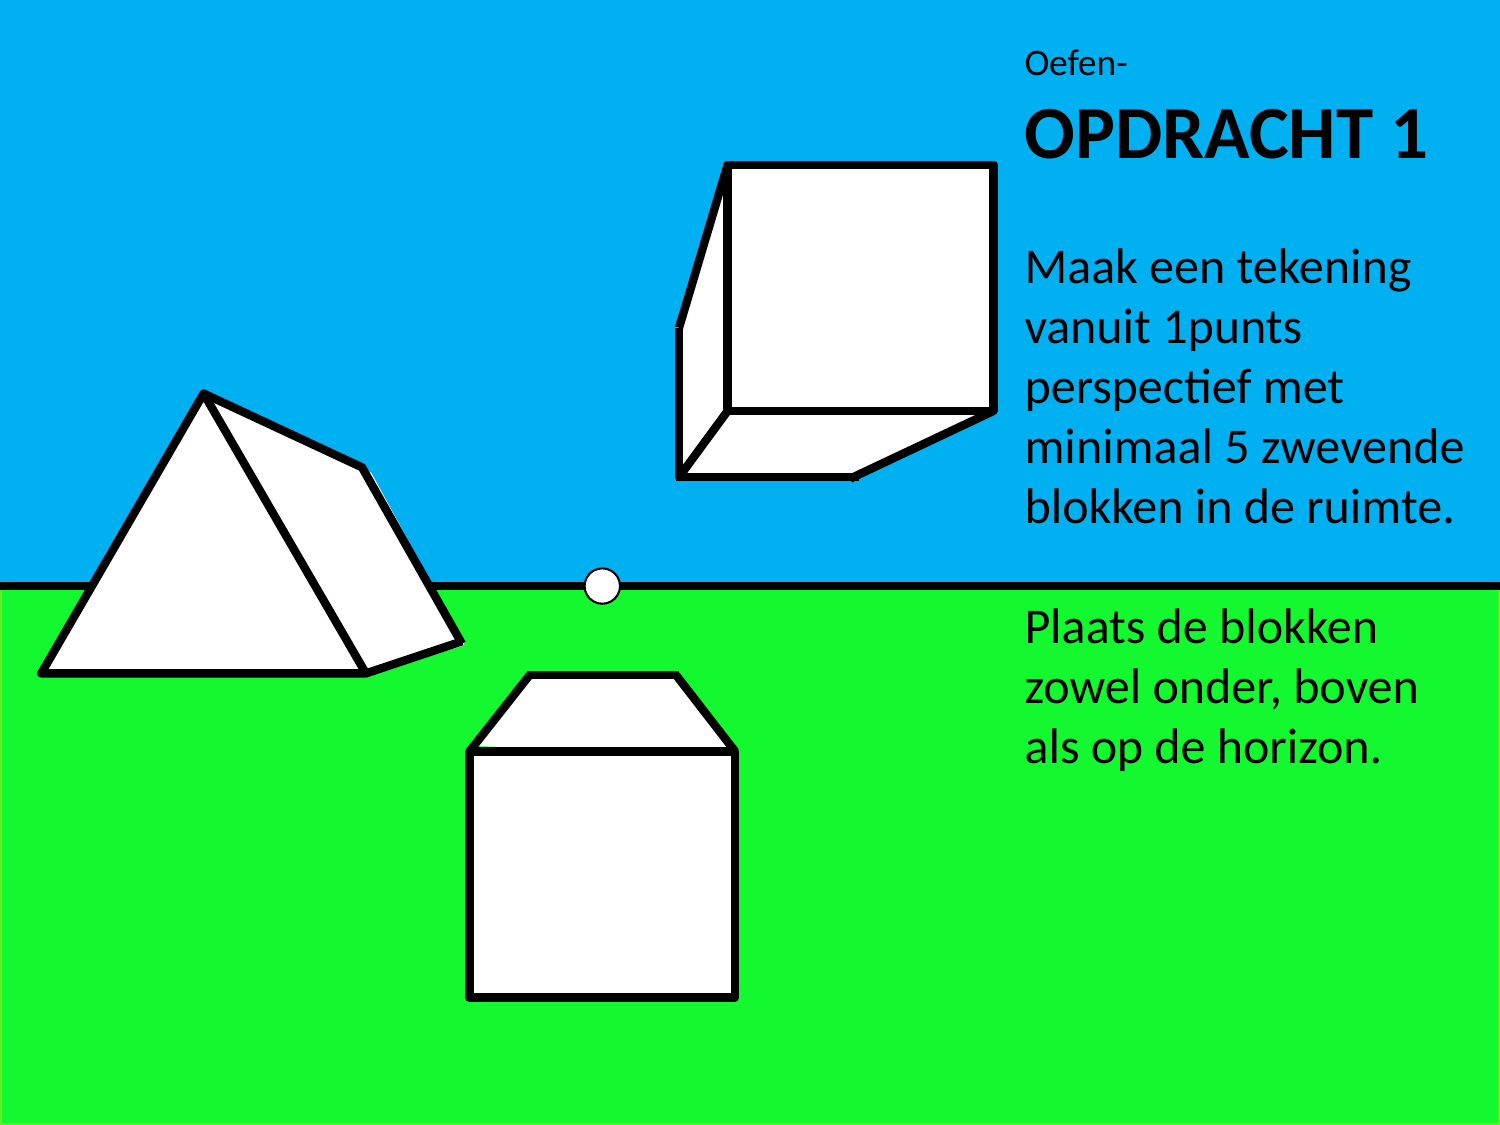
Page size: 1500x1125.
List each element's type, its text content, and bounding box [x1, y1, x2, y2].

text_box [256, 477, 356, 585]
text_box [678, 164, 728, 328]
text_box Oefen- OPDRACHT 1 Maak een tekening vanuit 1punts perspectief met minimaal 5 zwevende blokken in de ruimte. Plaats de blokken zowel onder, boven als op de horizon. [1009, 30, 1500, 585]
text_box [467, 749, 737, 1000]
text_box [534, 684, 670, 749]
text_box [324, 595, 360, 657]
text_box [684, 410, 728, 476]
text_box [849, 410, 994, 479]
text_box [90, 397, 318, 585]
text_box [0, 594, 1500, 1125]
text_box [203, 393, 364, 469]
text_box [469, 674, 530, 752]
text_box Oefen- OPDRACHT 1 Maak een tekening vanuit 1punts perspectief met minimaal 5 zwevende blokken in de ruimte. Plaats de blokken zowel onder, boven als op de horizon. [1009, 592, 1500, 781]
text_box [39, 595, 361, 676]
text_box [365, 651, 463, 674]
text_box [684, 335, 726, 409]
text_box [361, 466, 463, 644]
text_box [726, 163, 995, 413]
text_box [731, 413, 845, 473]
text_box [584, 595, 620, 606]
text_box [582, 566, 622, 585]
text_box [675, 674, 736, 752]
